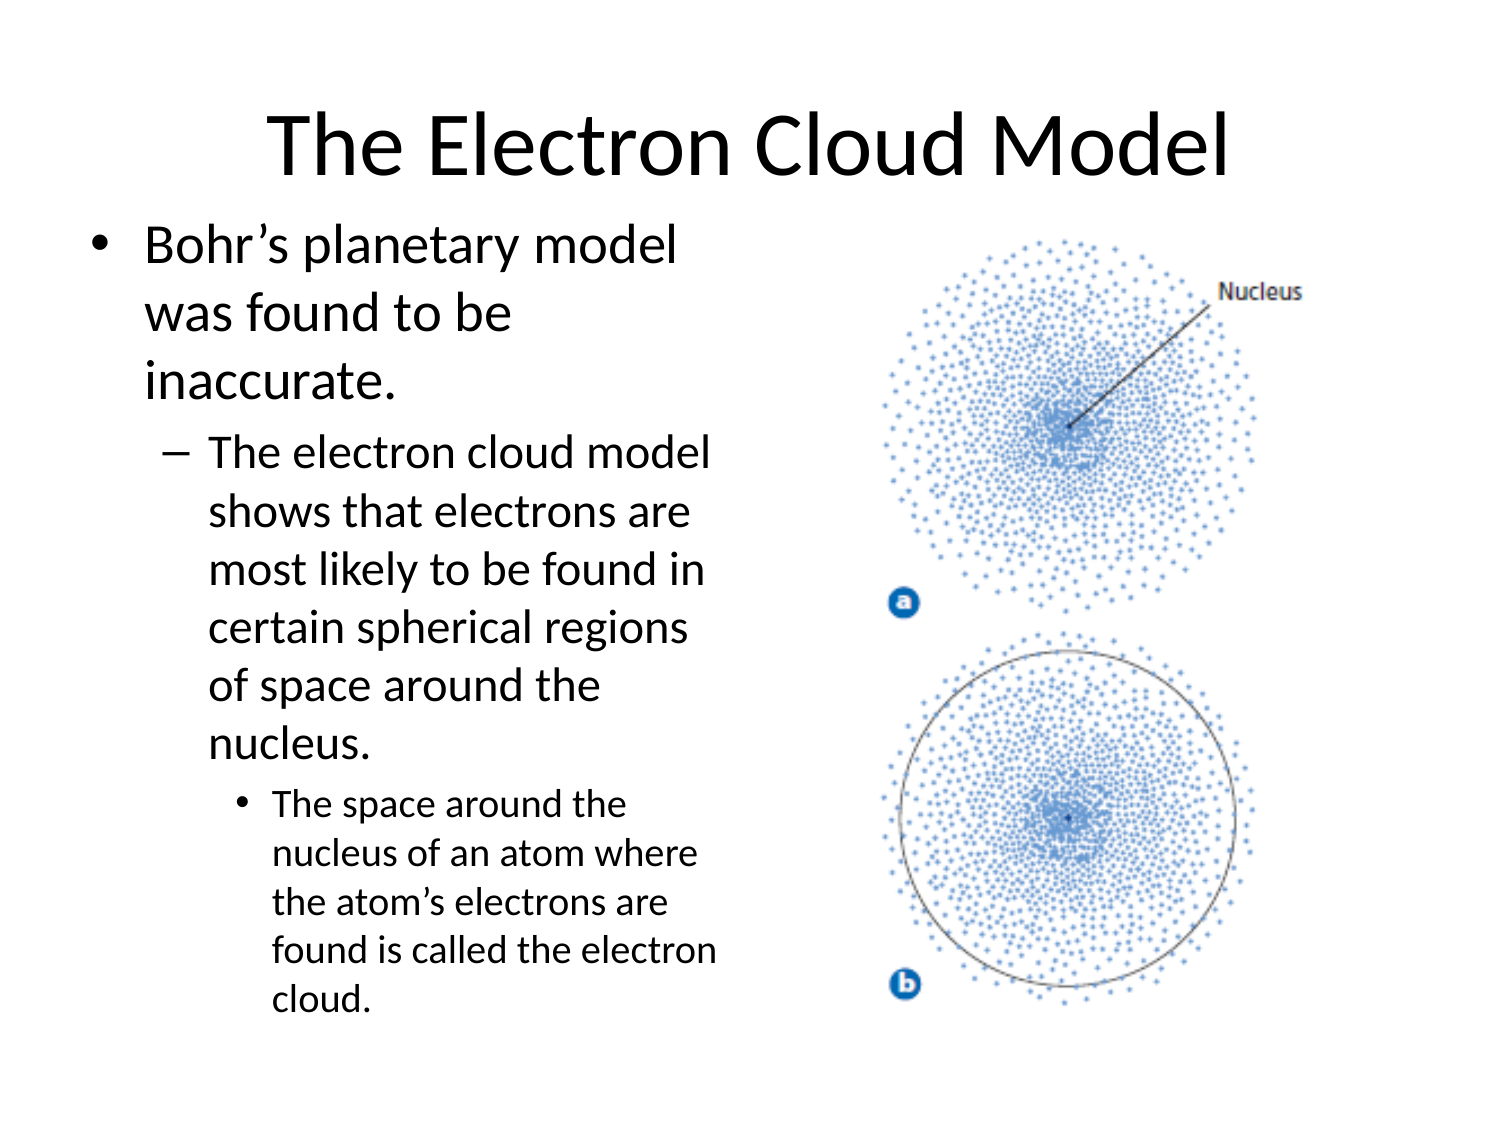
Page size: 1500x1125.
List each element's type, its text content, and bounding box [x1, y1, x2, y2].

title The Electron Cloud Model [75, 45, 1425, 233]
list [849, 224, 1316, 1013]
list Bohr’s planetary model was found to be inaccurate. The electron cloud model shows that electrons are most likely to be found in certain spherical regions of space around the nucleus. The space around the nucleus of an atom where the atom’s electrons are found is called the electron cloud. [75, 200, 738, 1038]
